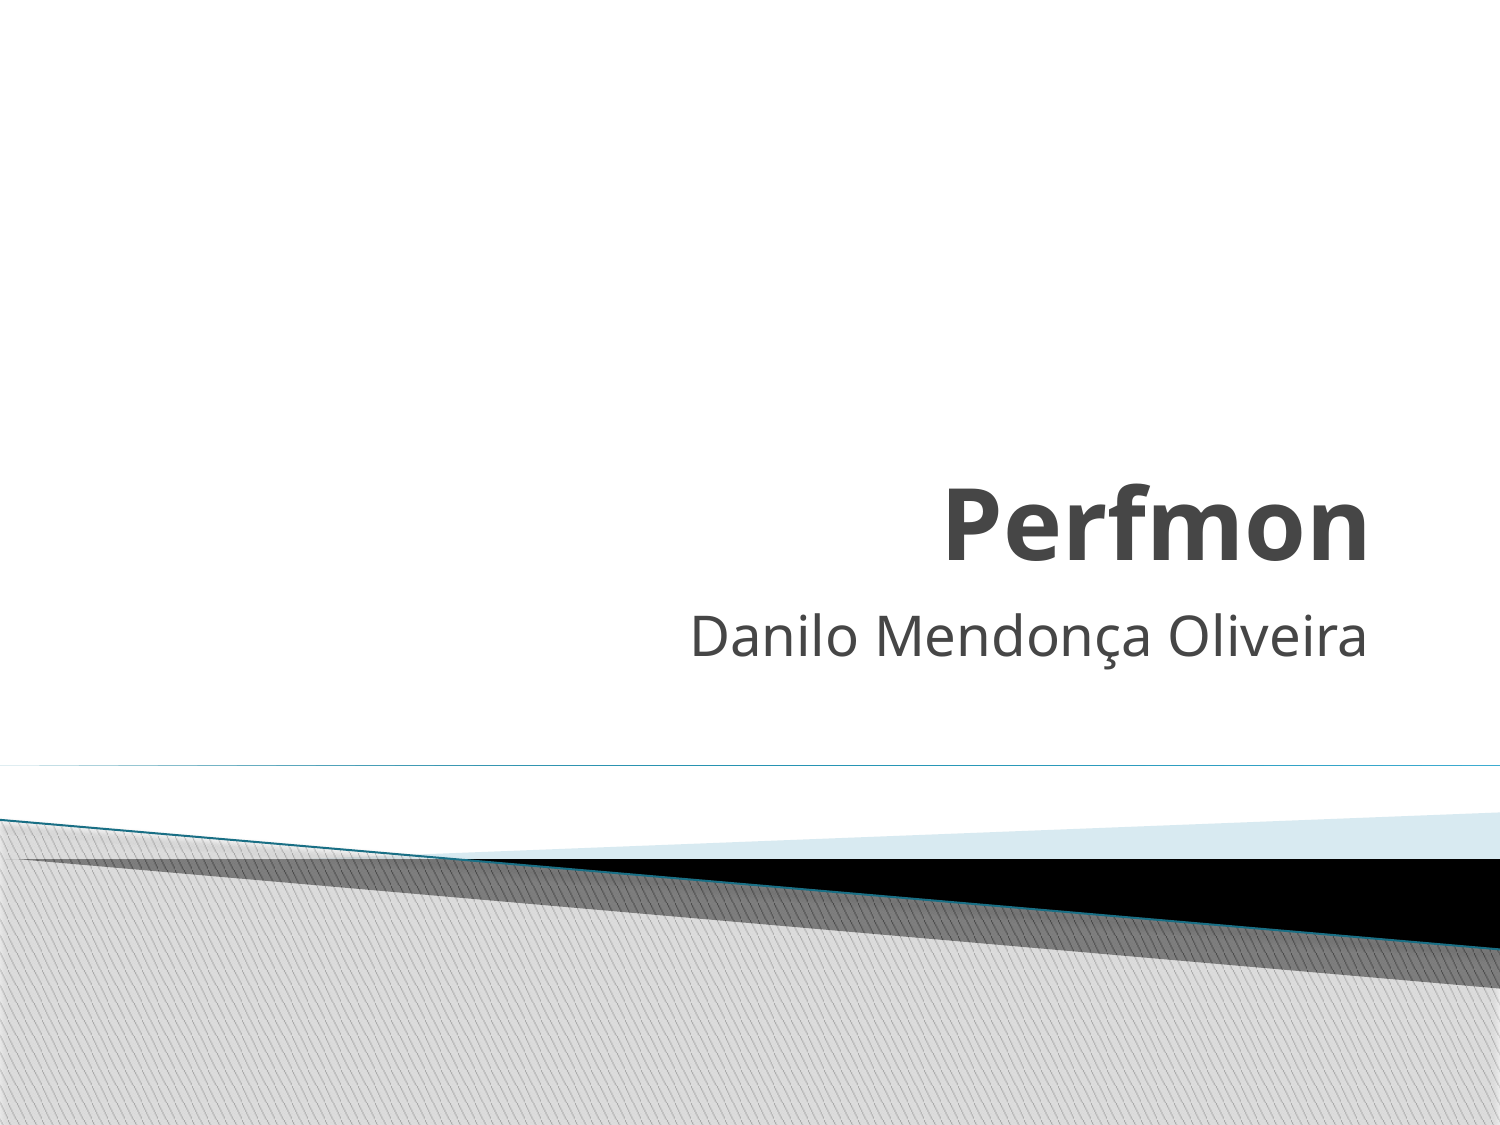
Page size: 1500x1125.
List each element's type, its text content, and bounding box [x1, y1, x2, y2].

subtitle Danilo Mendonça Oliveira [112, 592, 1388, 790]
picture [5, 859, 1500, 989]
title Perfmon [112, 287, 1388, 588]
